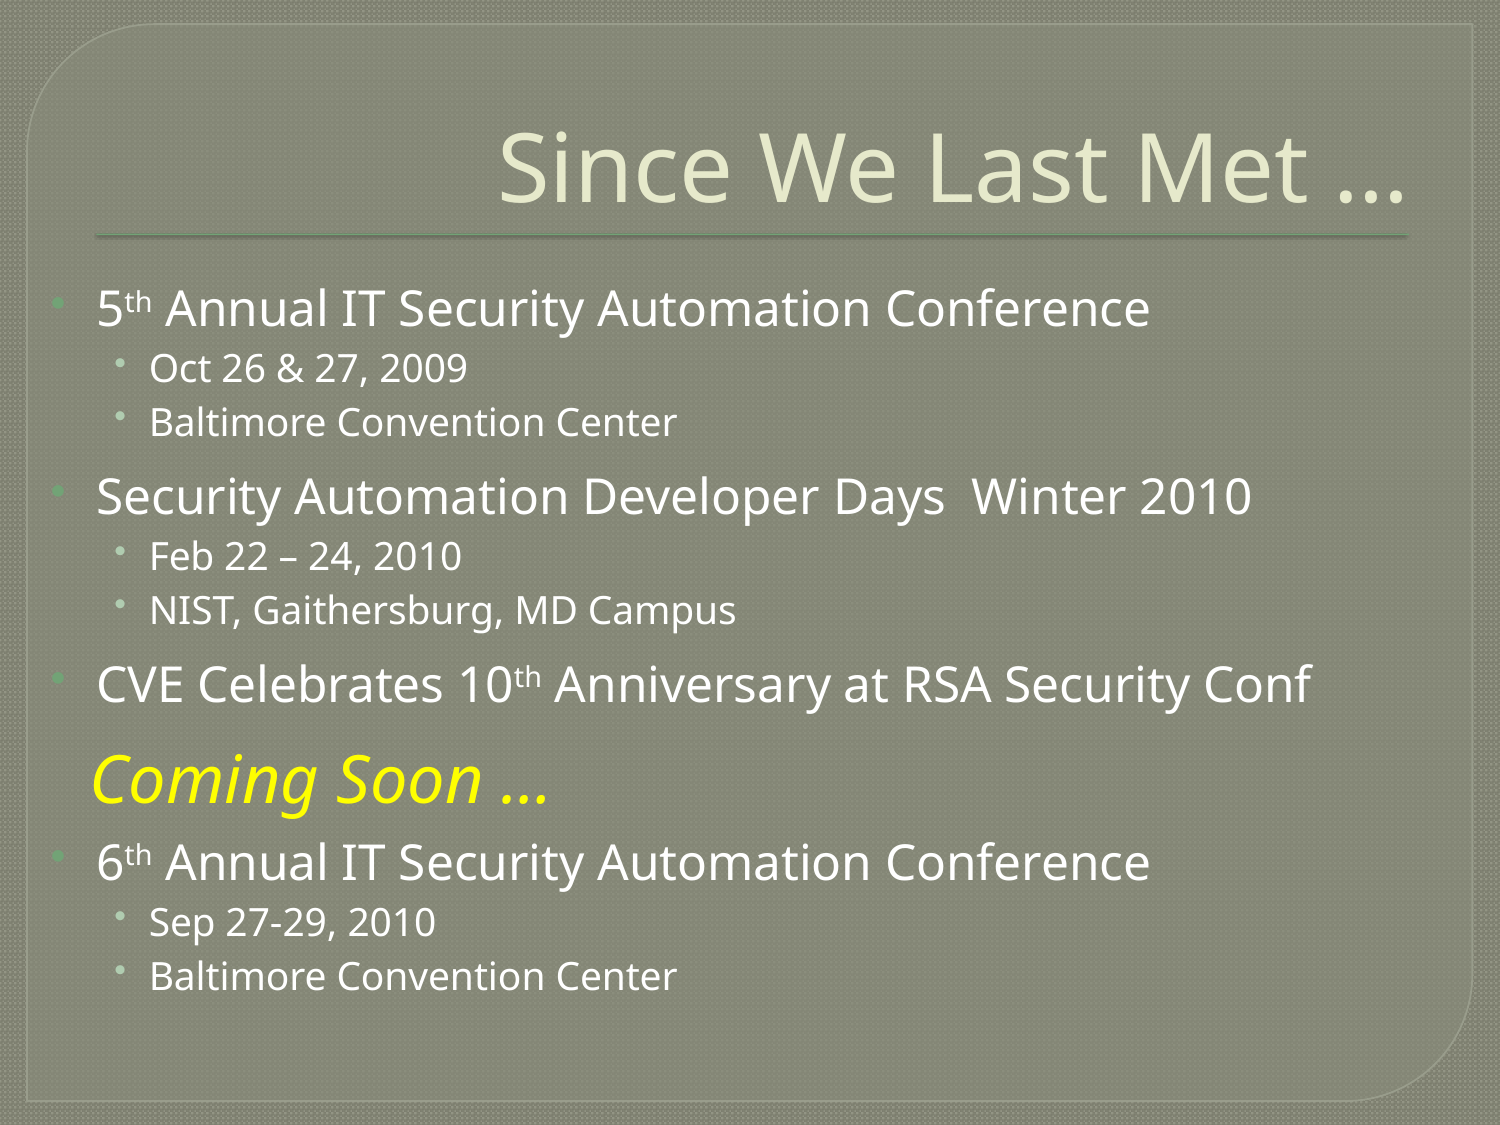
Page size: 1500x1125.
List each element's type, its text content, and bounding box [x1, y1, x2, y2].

text_box Coming Soon … [74, 729, 825, 824]
list 5th Annual IT Security Automation Conference Oct 26 & 27, 2009 Baltimore Convention Center Security Automation Developer Days Winter 2010 Feb 22 – 24, 2010 NIST, Gaithersburg, MD Campus CVE Celebrates 10th Anniversary at RSA Security Conf 6th Annual IT Security Automation Conference Sep 27-29, 2010 Baltimore Convention Center [37, 270, 1475, 1013]
title Since We Last Met … [75, 41, 1425, 230]
